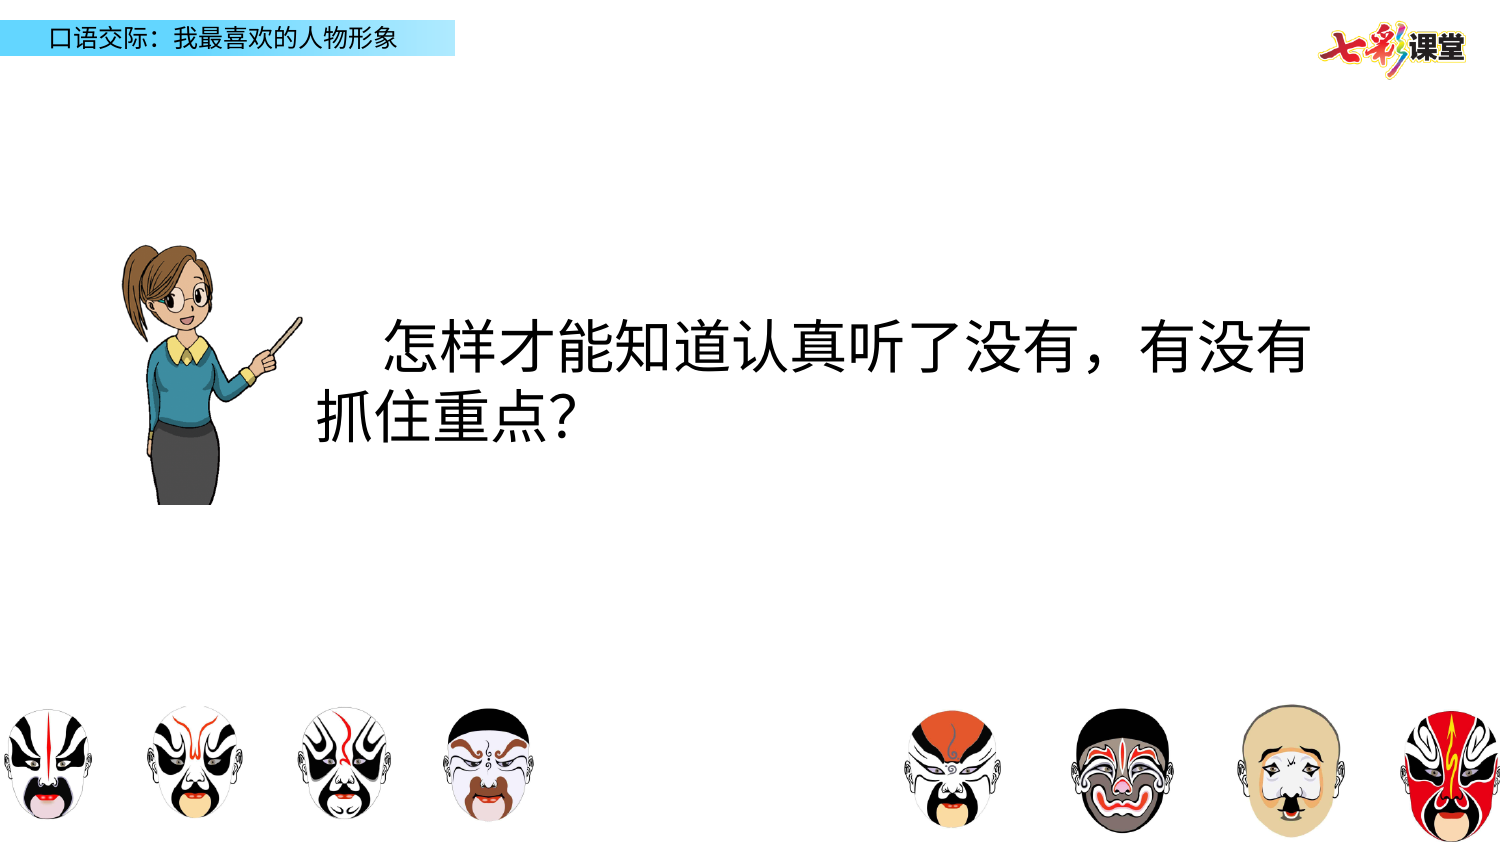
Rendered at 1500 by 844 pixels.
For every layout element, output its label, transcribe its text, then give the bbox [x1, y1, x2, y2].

picture [0, 706, 537, 834]
picture [121, 244, 303, 505]
picture [1316, 20, 1468, 80]
picture [904, 698, 1500, 842]
text_box 怎样才能知道认真听了没有，有没有抓住重点？ [307, 303, 1365, 458]
